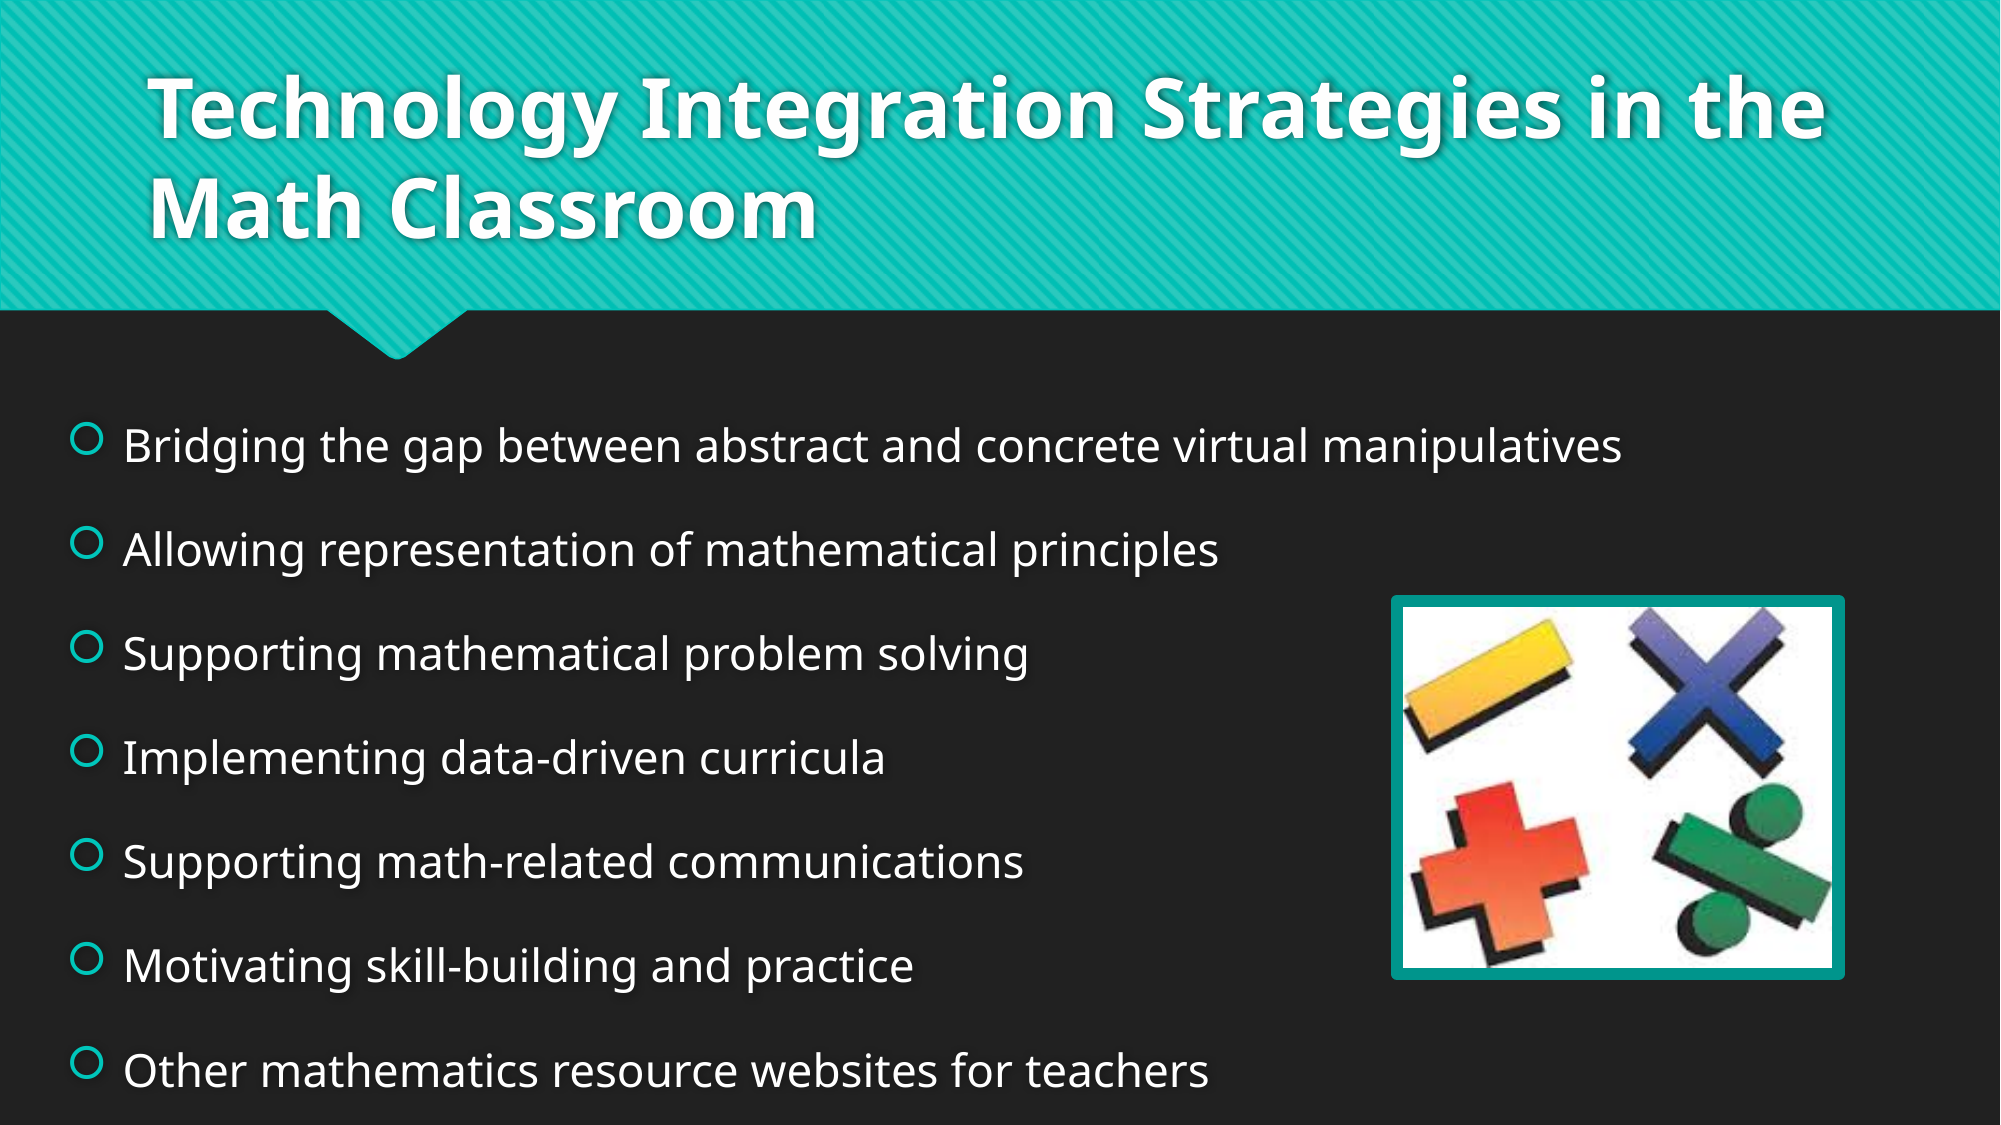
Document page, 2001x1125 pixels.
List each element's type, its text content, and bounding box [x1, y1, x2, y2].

list Bridging the gap between abstract and concrete virtual manipulatives Allowing representation of mathematical principles Supporting mathematical problem solving Implementing data-driven curricula Supporting math-related communications Motivating skill-building and practice Other mathematics resource websites for teachers [51, 360, 1783, 1125]
title Technology Integration Strategies in the Math Classroom [131, 103, 1866, 263]
picture [1402, 606, 1833, 968]
